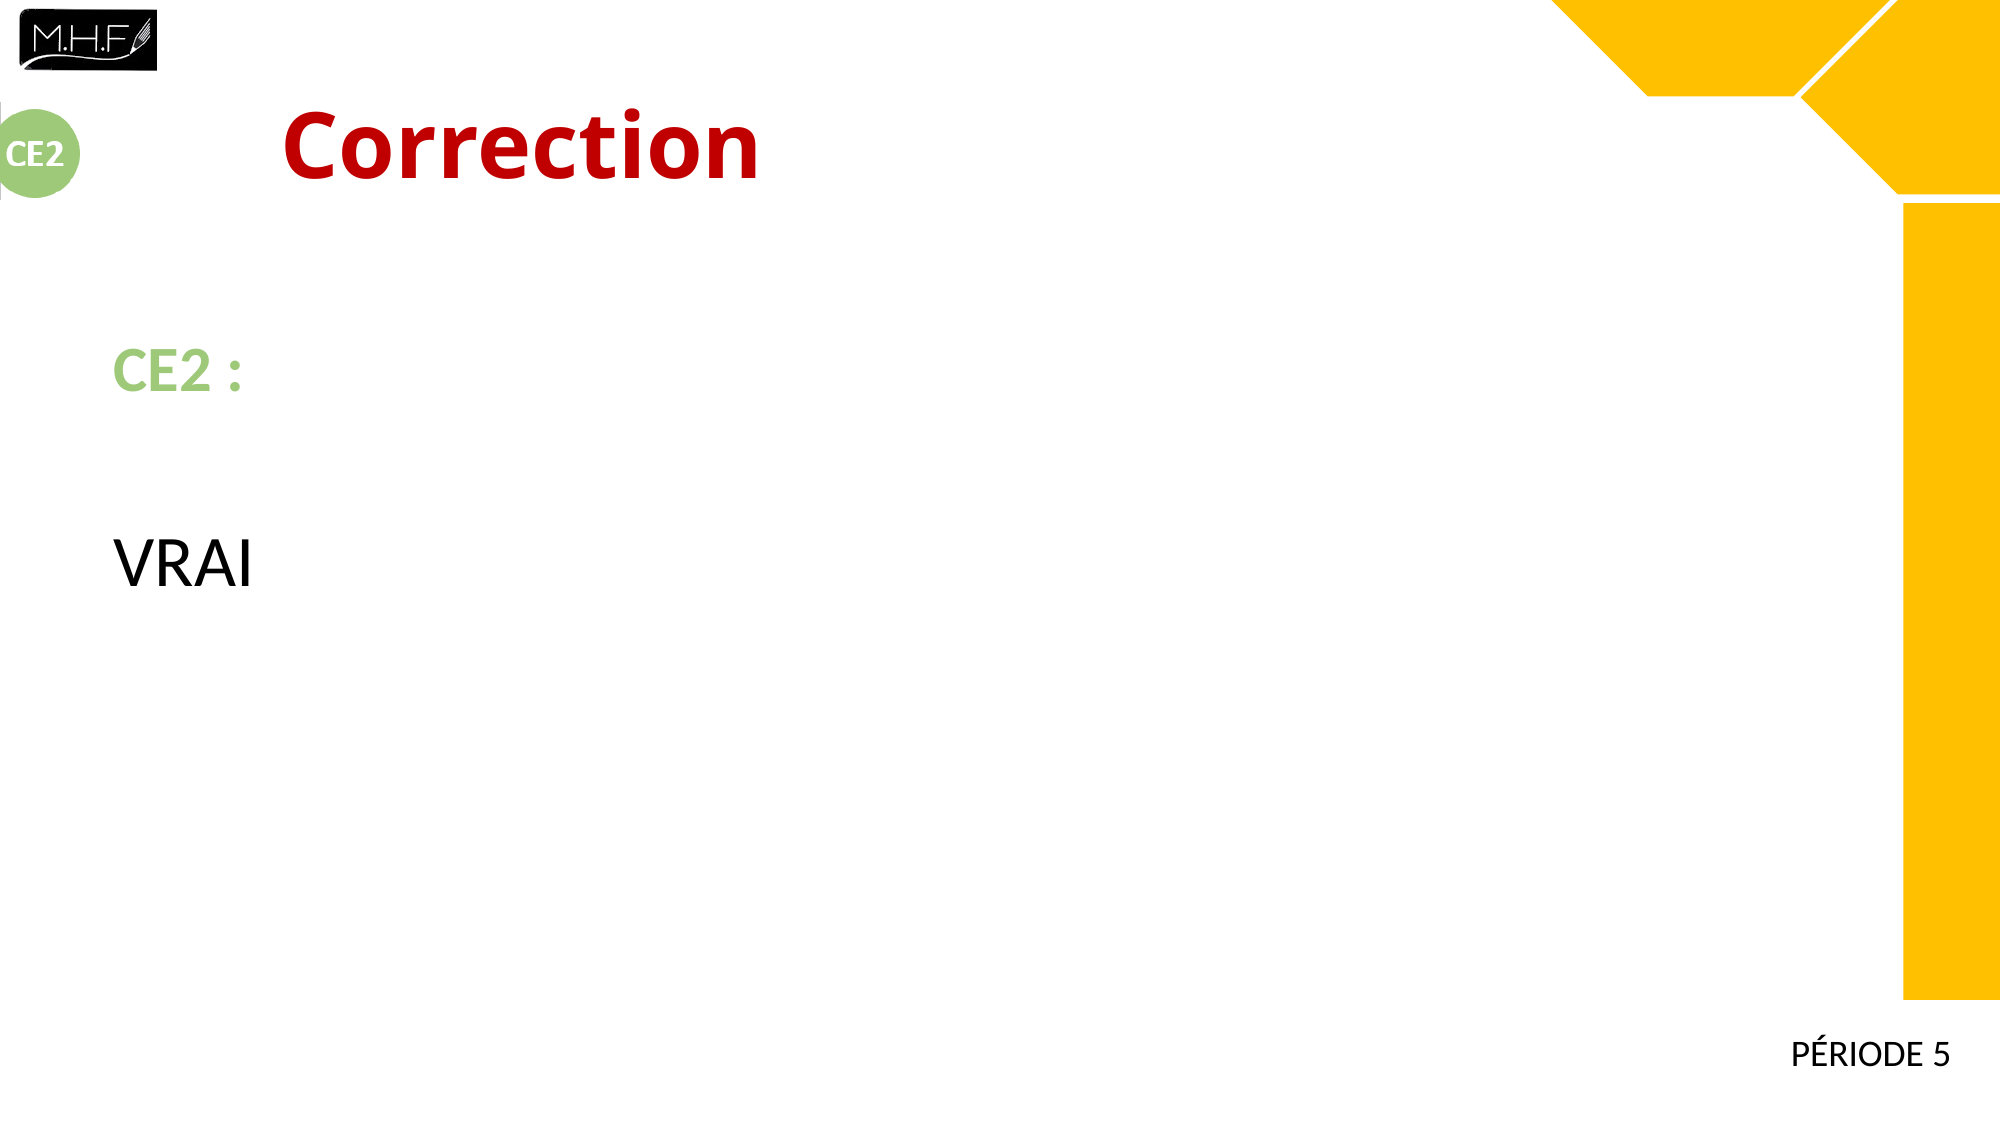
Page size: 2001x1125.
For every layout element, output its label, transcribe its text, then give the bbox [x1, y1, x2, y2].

text_box PÉRIODE 5 [1362, 1021, 1967, 1082]
title Correction [265, 40, 1526, 258]
text_box [1549, 0, 1892, 98]
text_box CE2 : VRAI [98, 327, 1930, 613]
picture [0, 102, 86, 200]
text_box [1902, 202, 2000, 1001]
text_box [1799, 0, 2000, 196]
picture [16, 7, 157, 74]
